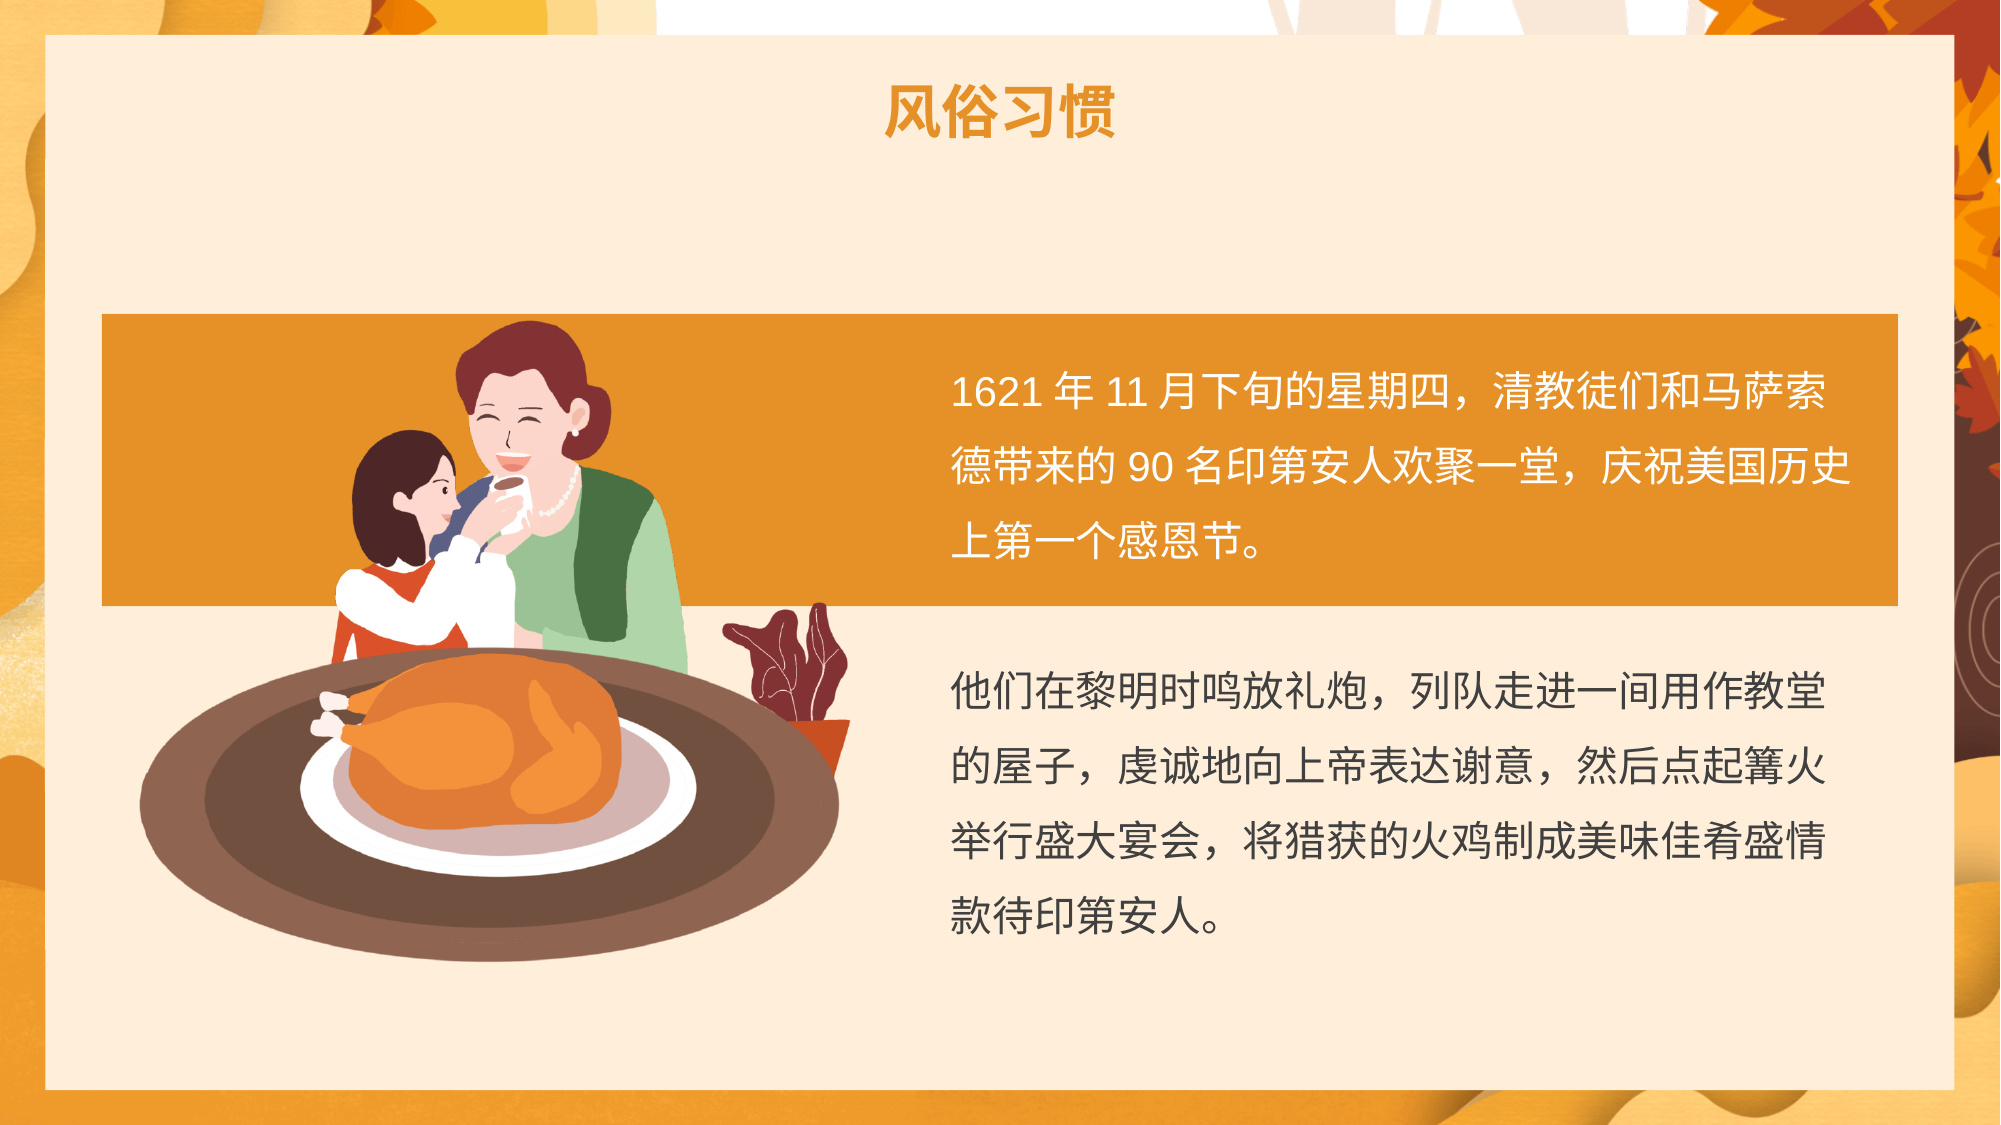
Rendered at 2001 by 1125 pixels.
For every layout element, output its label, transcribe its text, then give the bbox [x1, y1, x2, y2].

text_box 风俗习惯 [868, 67, 1132, 153]
text_box 1621年11月下旬的星期四，清教徒们和马萨索德带来的90名印第安人欢聚一堂，庆祝美国历史上第一个感恩节。 他们在黎明时鸣放礼炮，列队走进一间用作教堂的屋子，虔诚地向上帝表达谢意，然后点起篝火举行盛大宴会，将猎获的火鸡制成美味佳肴盛情款待印第安人。 [1052, 332, 1882, 947]
picture [0, 0, 2000, 1125]
text_box [1052, 313, 1899, 607]
